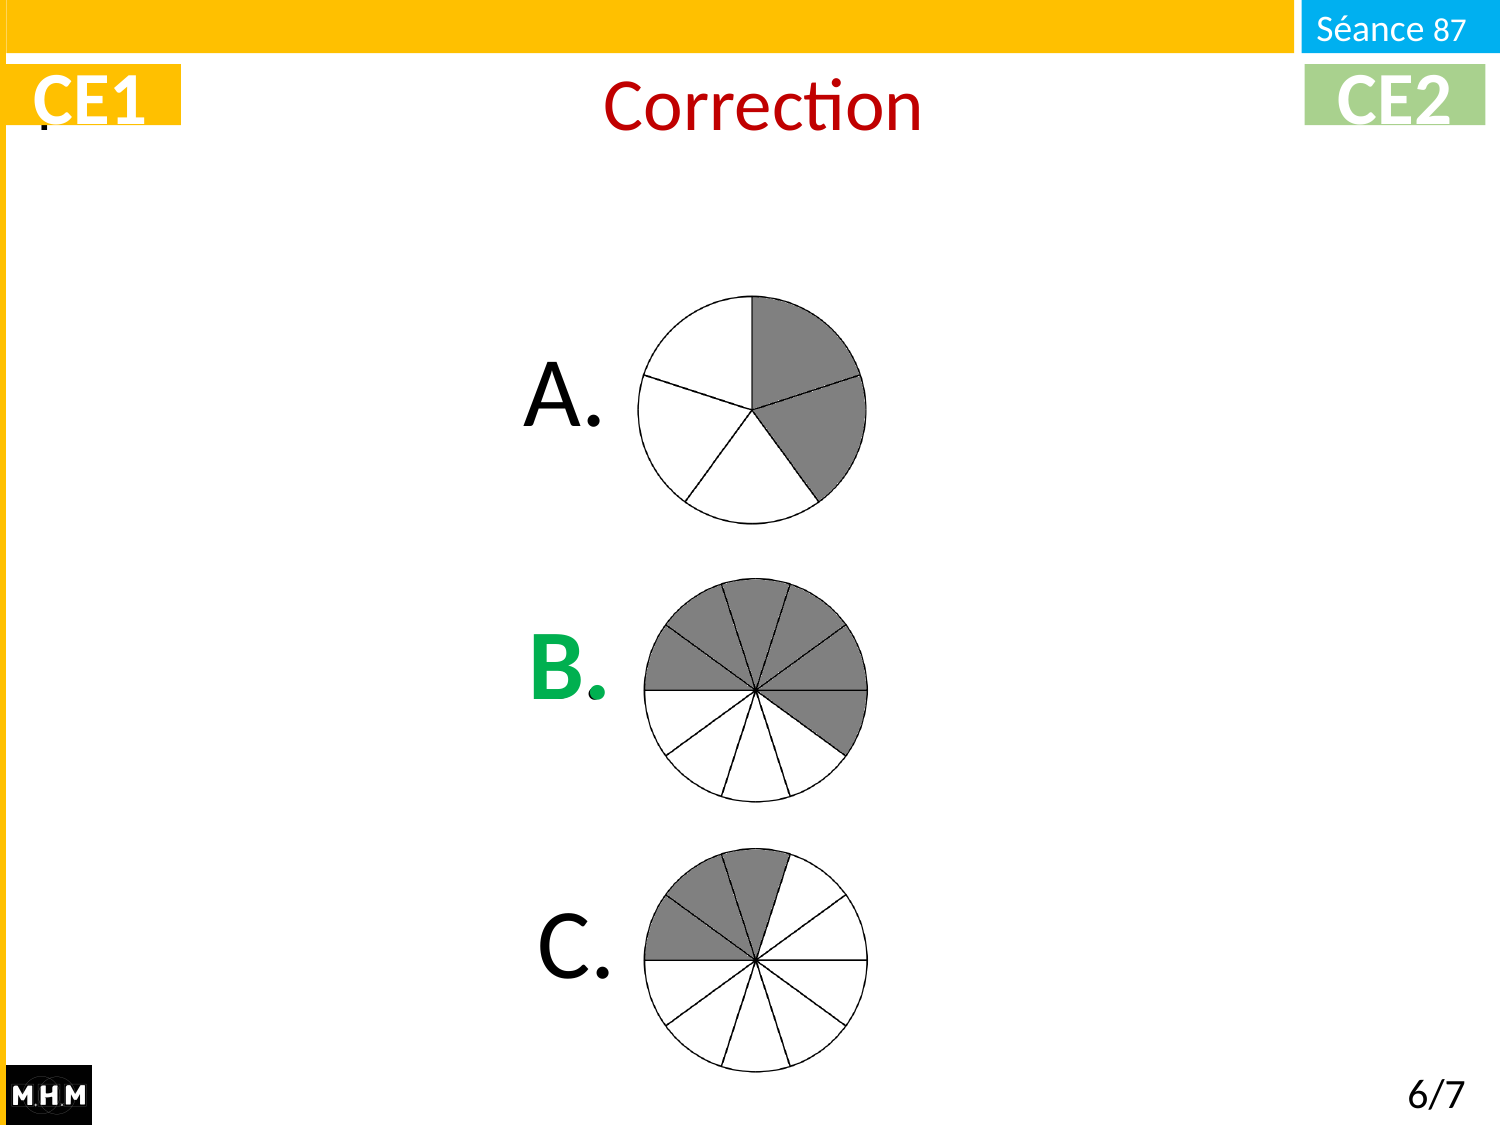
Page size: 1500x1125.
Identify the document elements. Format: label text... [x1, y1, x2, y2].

picture [634, 843, 871, 1079]
title Correction [588, 56, 1500, 156]
text_box A. [508, 319, 634, 455]
picture [634, 290, 871, 527]
text_box CE2 [1303, 63, 1487, 126]
picture [634, 573, 871, 809]
picture [6, 1065, 92, 1125]
text_box C. [522, 870, 634, 1006]
list 6/7 [1373, 1064, 1500, 1125]
text_box CE1 [0, 63, 182, 126]
text_box B. [513, 592, 634, 727]
